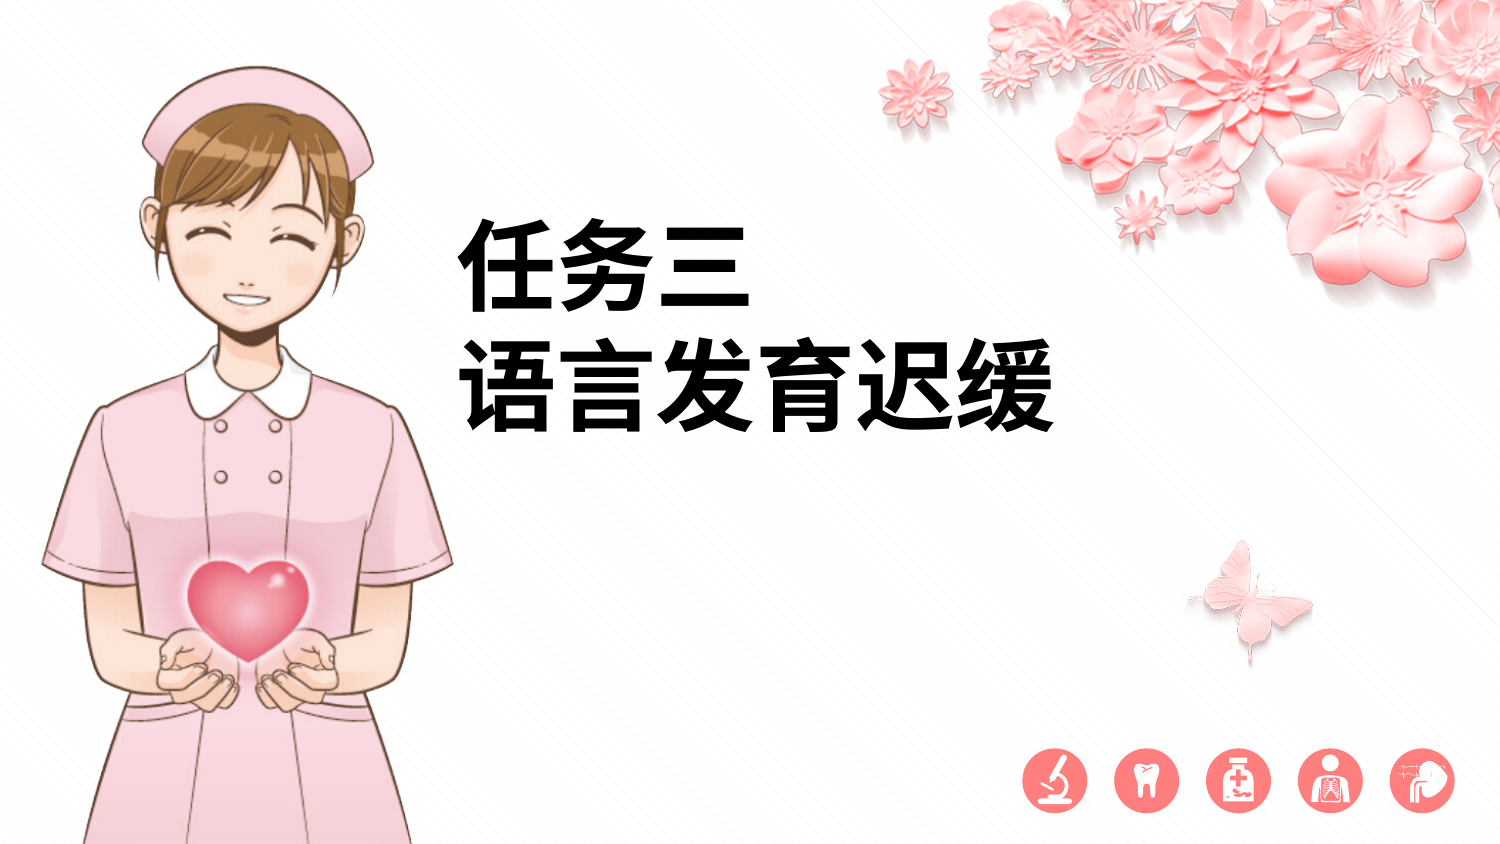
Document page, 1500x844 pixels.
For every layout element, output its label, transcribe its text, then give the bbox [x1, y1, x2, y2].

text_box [1389, 748, 1455, 814]
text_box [1022, 748, 1088, 814]
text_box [1205, 748, 1271, 814]
picture [825, 0, 1500, 348]
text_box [1297, 748, 1363, 814]
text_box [1114, 748, 1180, 814]
picture [9, 45, 580, 844]
picture [1179, 527, 1341, 674]
text_box 任务三 语言发育迟缓 [580, 196, 1500, 451]
